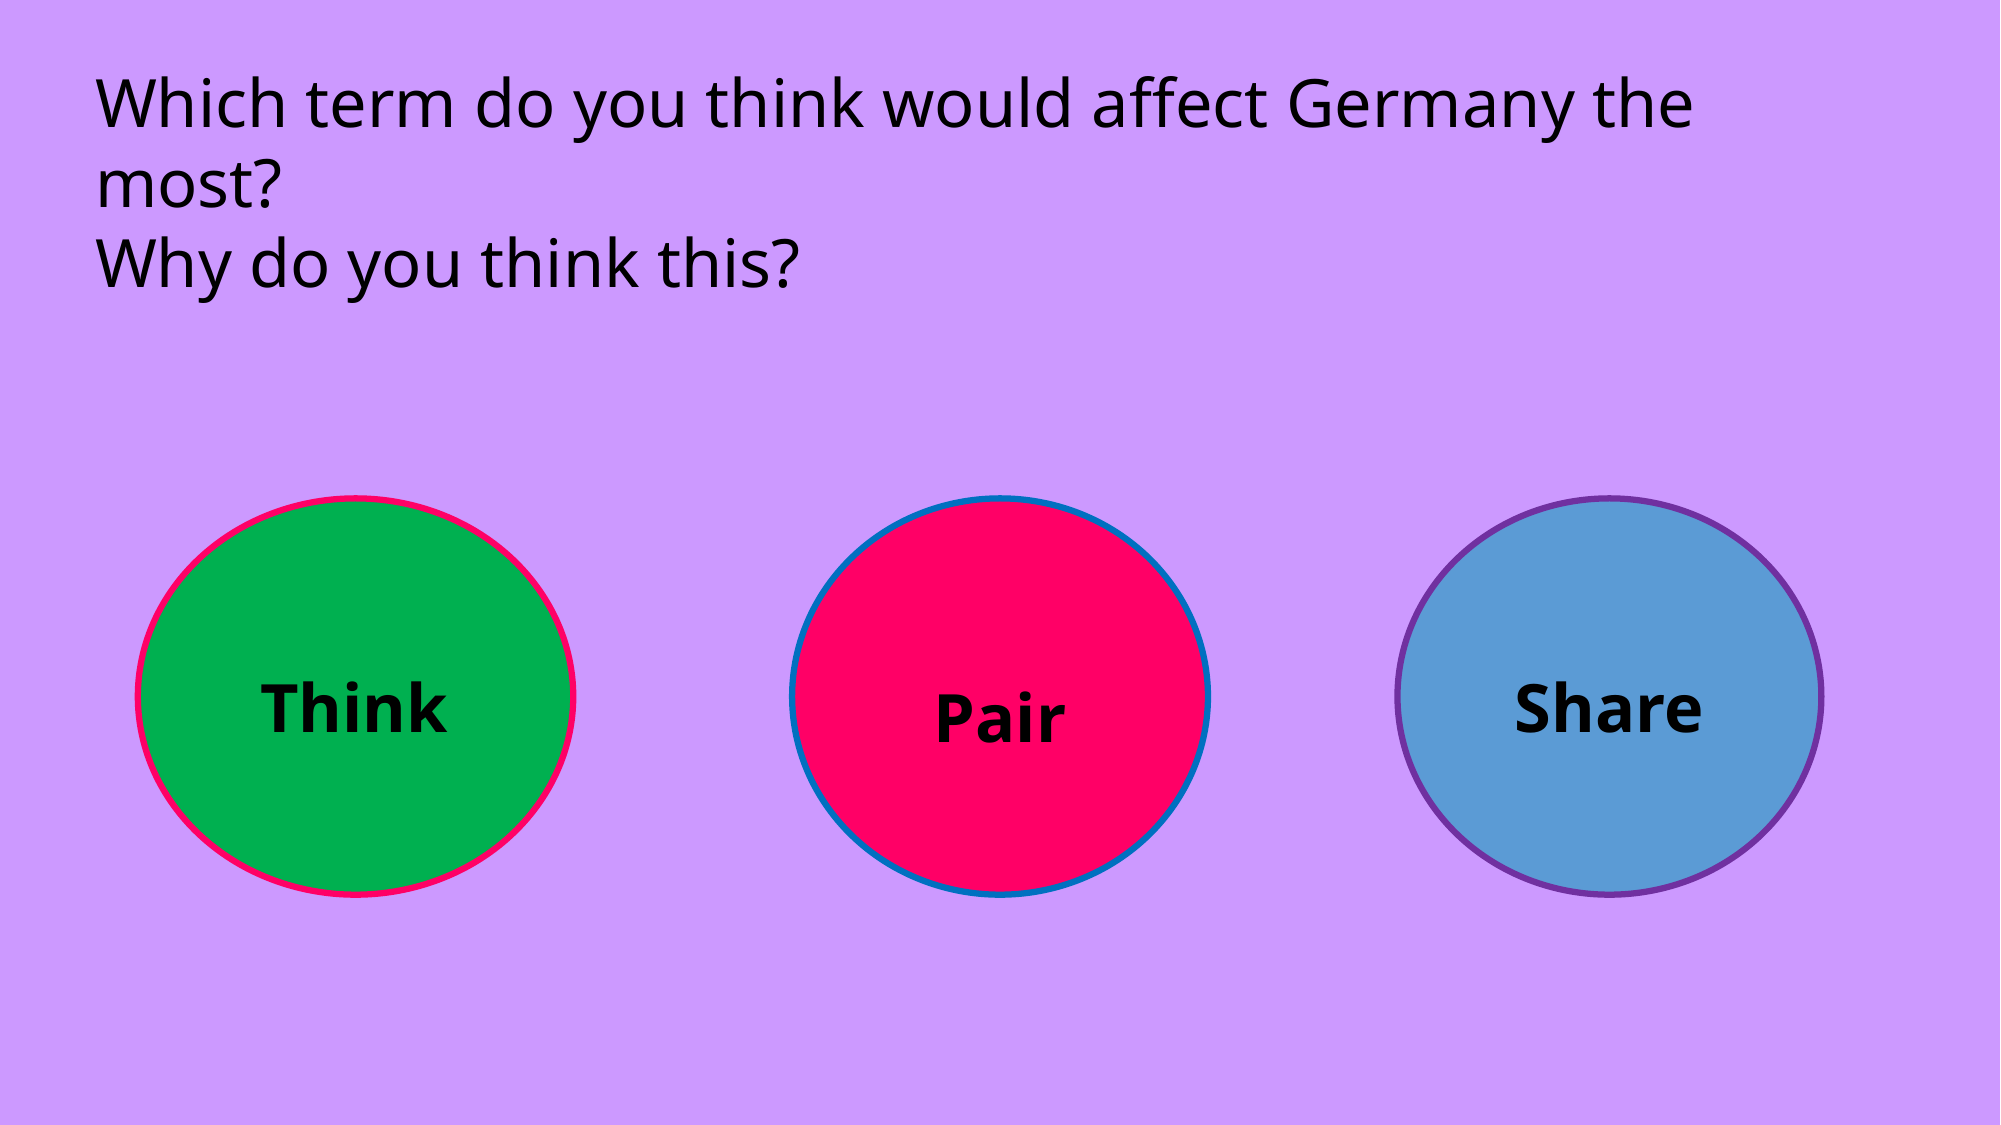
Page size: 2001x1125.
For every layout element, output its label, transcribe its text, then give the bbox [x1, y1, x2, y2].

text_box Share [1492, 658, 1727, 754]
text_box [791, 497, 1210, 896]
text_box [1396, 497, 1823, 896]
text_box Pair [882, 668, 1118, 764]
text_box Think [170, 658, 538, 754]
text_box [136, 497, 575, 896]
text_box Which term do you think would affect Germany the most? Why do you think this? [80, 53, 1897, 309]
